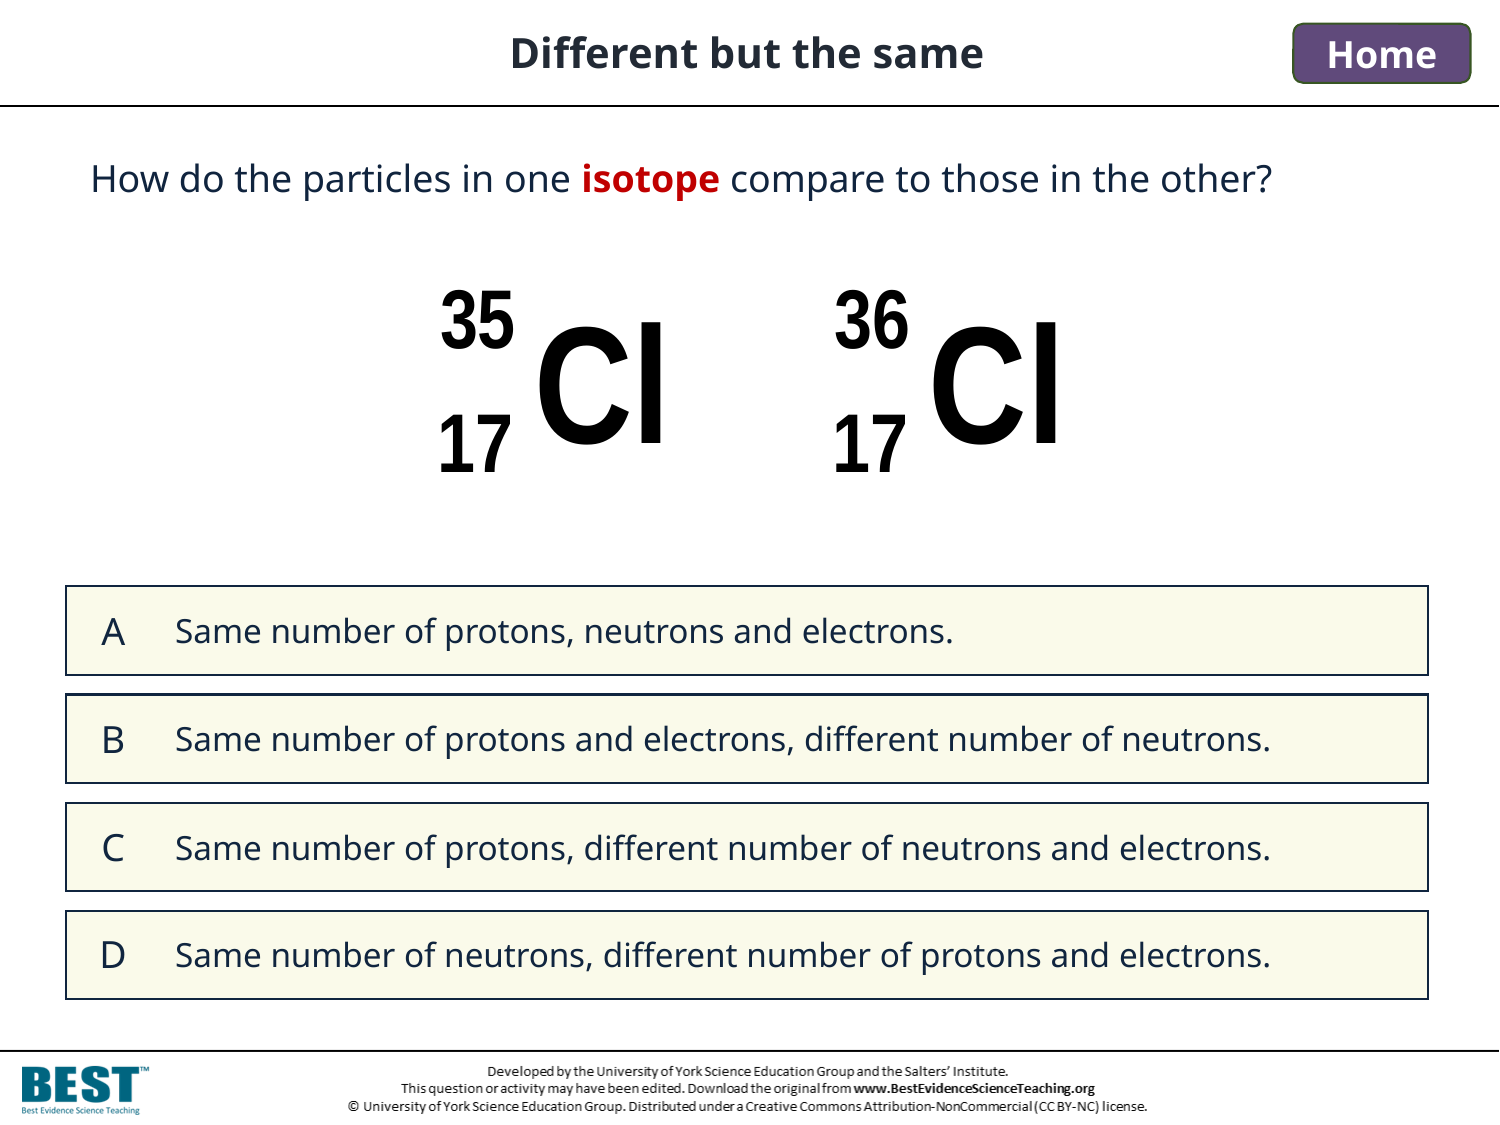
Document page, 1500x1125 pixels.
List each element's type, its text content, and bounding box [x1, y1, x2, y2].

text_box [410, 257, 1088, 499]
text_box Different but the same [23, 4, 1471, 99]
picture [0, 105, 1500, 1125]
text_box Home [1292, 22, 1472, 84]
